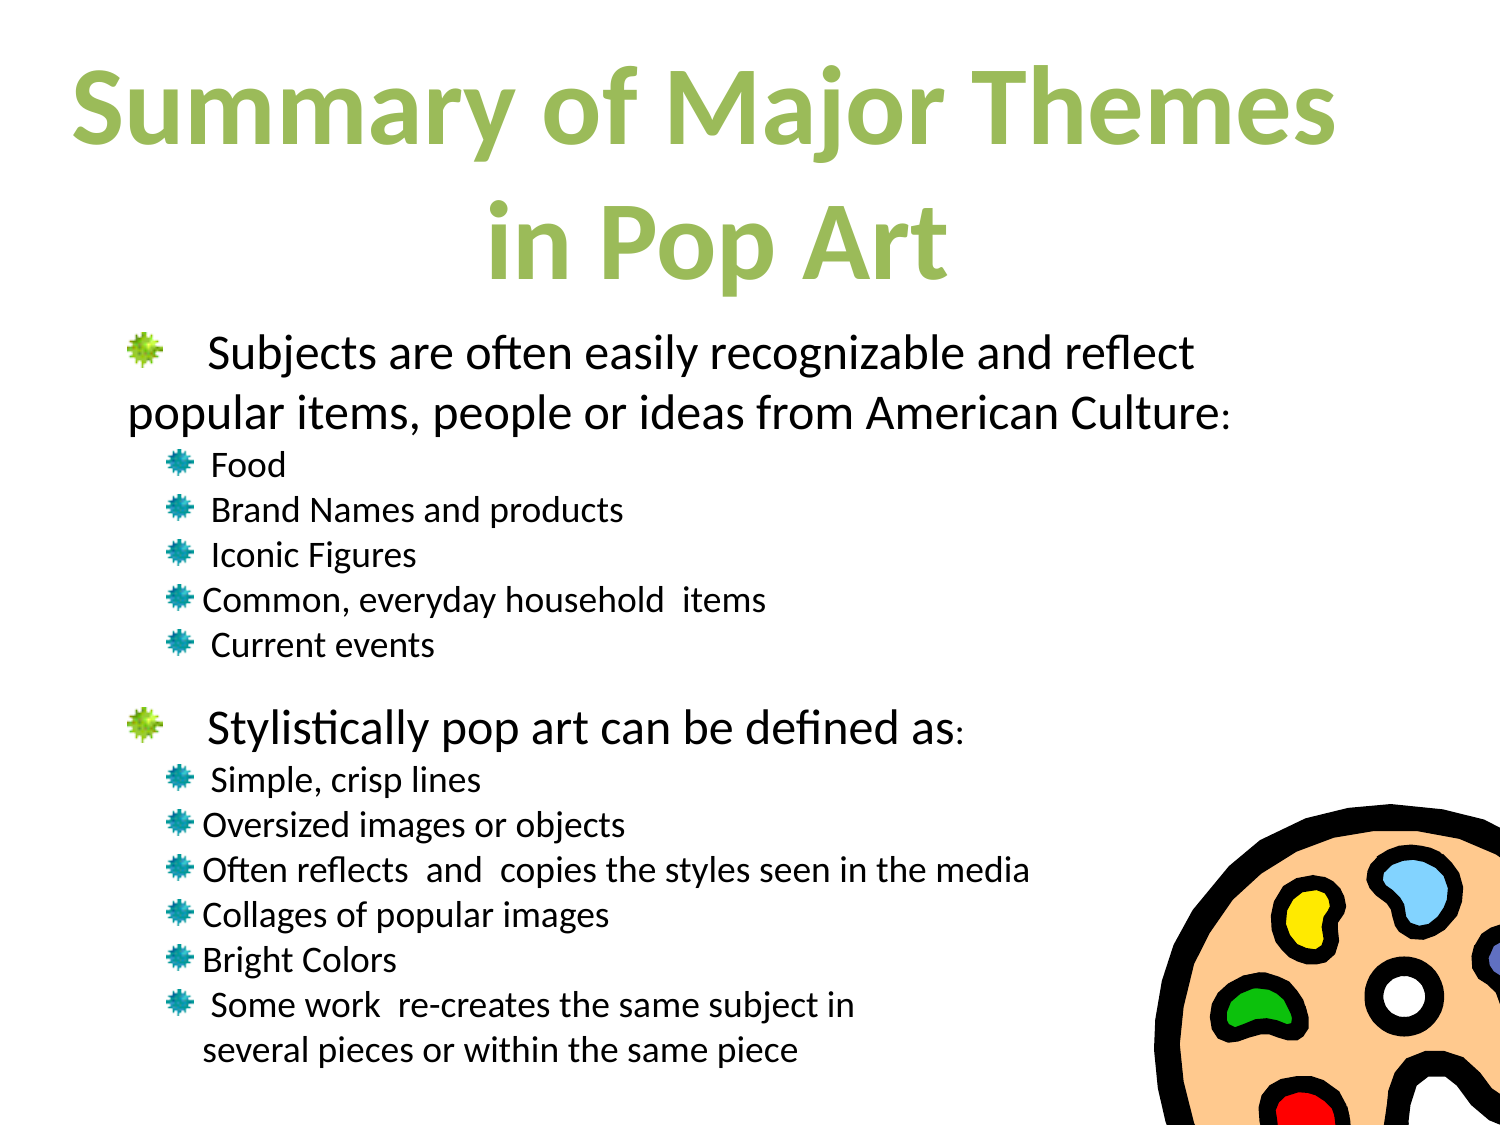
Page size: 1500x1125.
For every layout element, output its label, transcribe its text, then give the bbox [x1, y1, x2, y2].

text_box Summary of Major Themes in Pop Art [56, 24, 1380, 310]
picture [166, 494, 194, 521]
picture [166, 584, 194, 611]
picture [166, 899, 194, 926]
picture [127, 332, 163, 368]
picture [1149, 799, 1500, 1125]
picture [166, 449, 194, 476]
picture [127, 707, 163, 743]
text_box Stylistically pop art can be defined as: Simple, crisp lines Oversized images or objects Often reflects and copies the styles seen in the media Collages of popular images Bright Colors Some work re-creates the same subject in several pieces or within the same piece [112, 687, 1238, 1125]
picture [166, 629, 194, 656]
picture [166, 944, 194, 971]
text_box Subjects are often easily recognizable and reflect popular items, people or ideas from American Culture: Food Brand Names and products Iconic Figures Common, everyday household items Current events [112, 312, 1338, 763]
picture [166, 854, 194, 881]
picture [166, 764, 194, 791]
picture [166, 989, 194, 1016]
picture [166, 809, 194, 836]
picture [166, 539, 194, 566]
